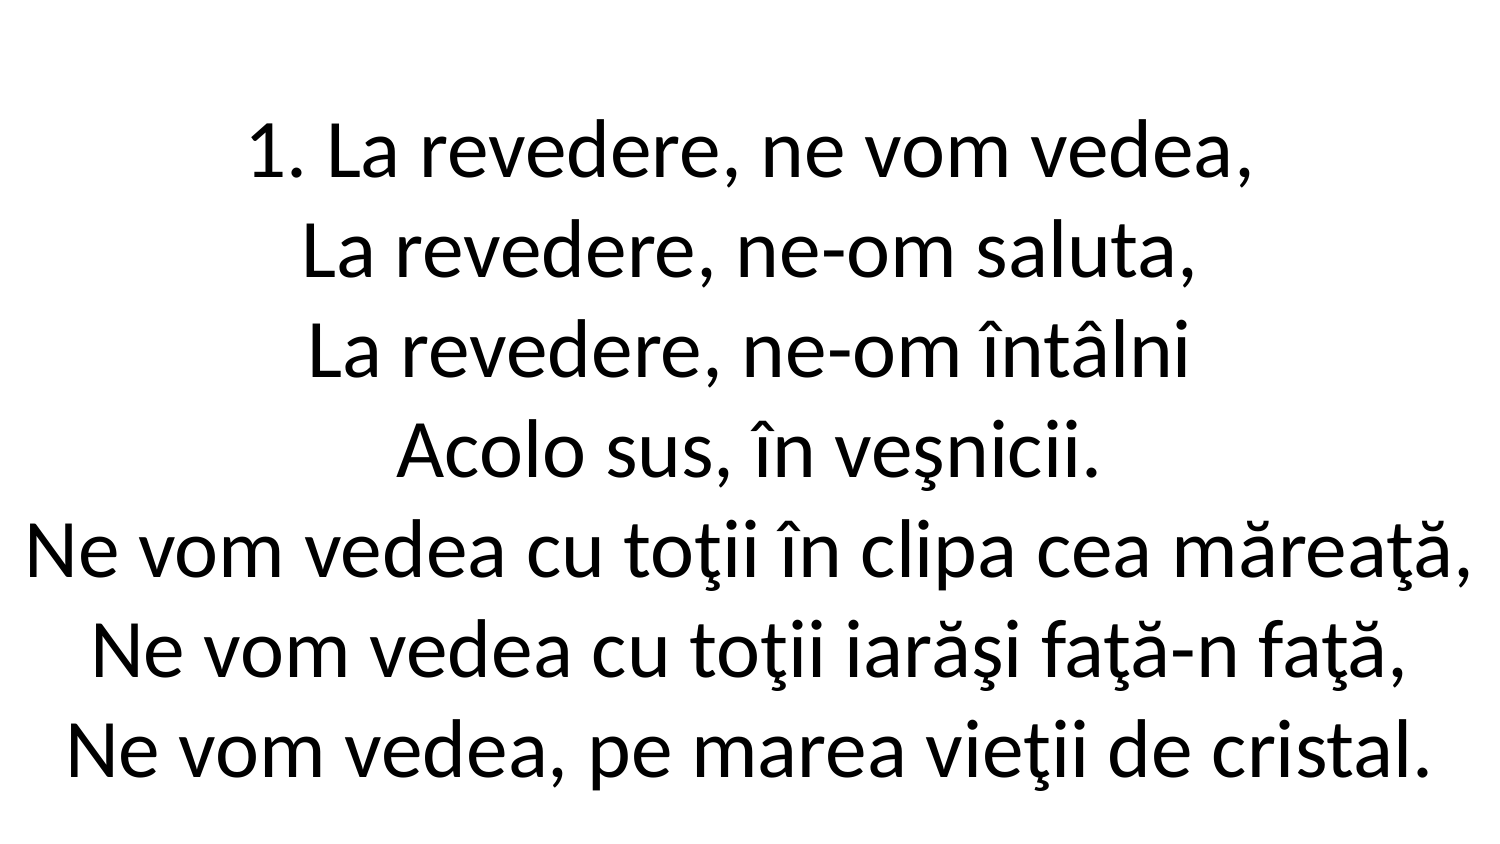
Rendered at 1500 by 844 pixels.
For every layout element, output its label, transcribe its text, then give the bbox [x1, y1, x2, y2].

text_box 1. La revedere, ne vom vedea, La revedere, ne-om saluta, La revedere, ne-om întâlni Acolo sus, în veşnicii. Ne vom vedea cu toţii în clipa cea măreaţă, Ne vom vedea cu toţii iarăşi faţă-n faţă, Ne vom vedea, pe marea vieţii de cristal. [9, 42, 1491, 802]
